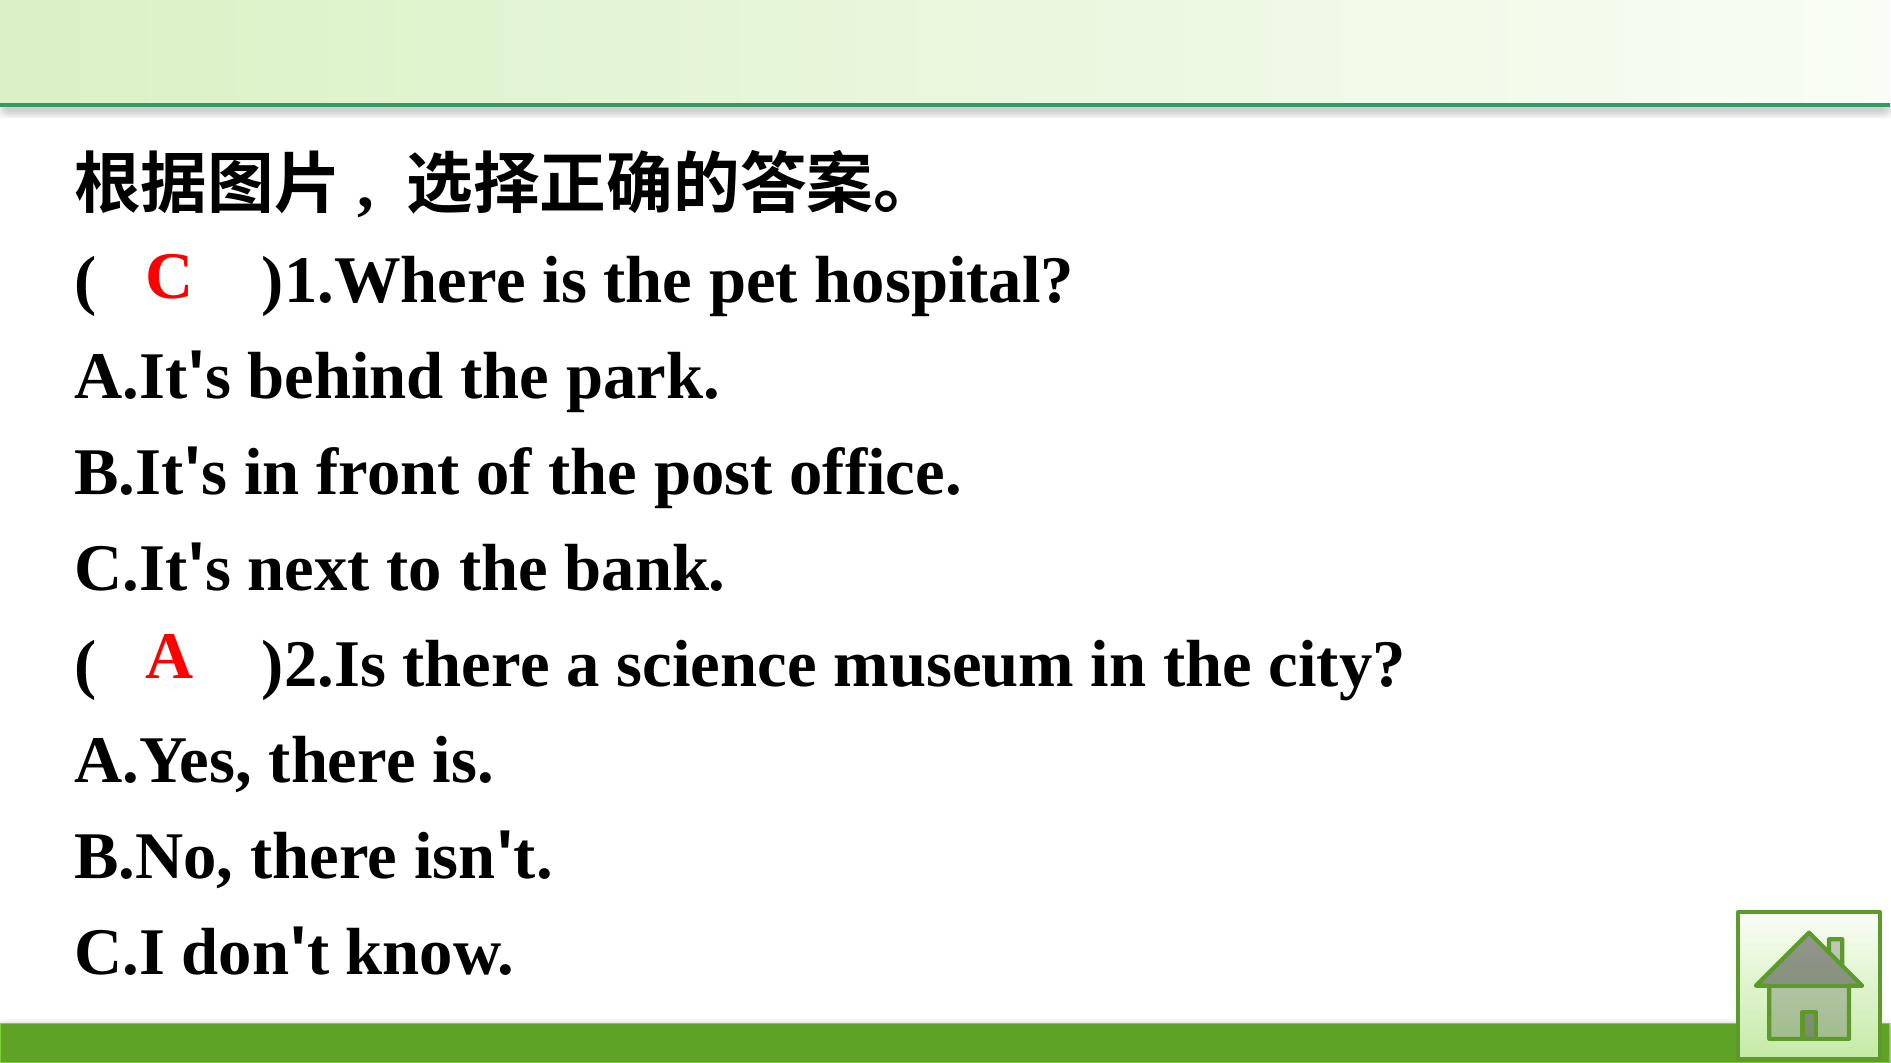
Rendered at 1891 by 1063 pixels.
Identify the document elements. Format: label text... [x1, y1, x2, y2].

text_box A [130, 604, 209, 700]
text_box C [130, 224, 209, 320]
text_box 根据图片, 选择正确的答案。 ( )1.Where is the pet hospital? A.It's behind the park. B.It's in front of the post office. C.It's next to the bank. ( )2.Is there a science museum in the city? A.Yes, there is. B.No, there isn't. C.I don't know. [59, 117, 1833, 995]
